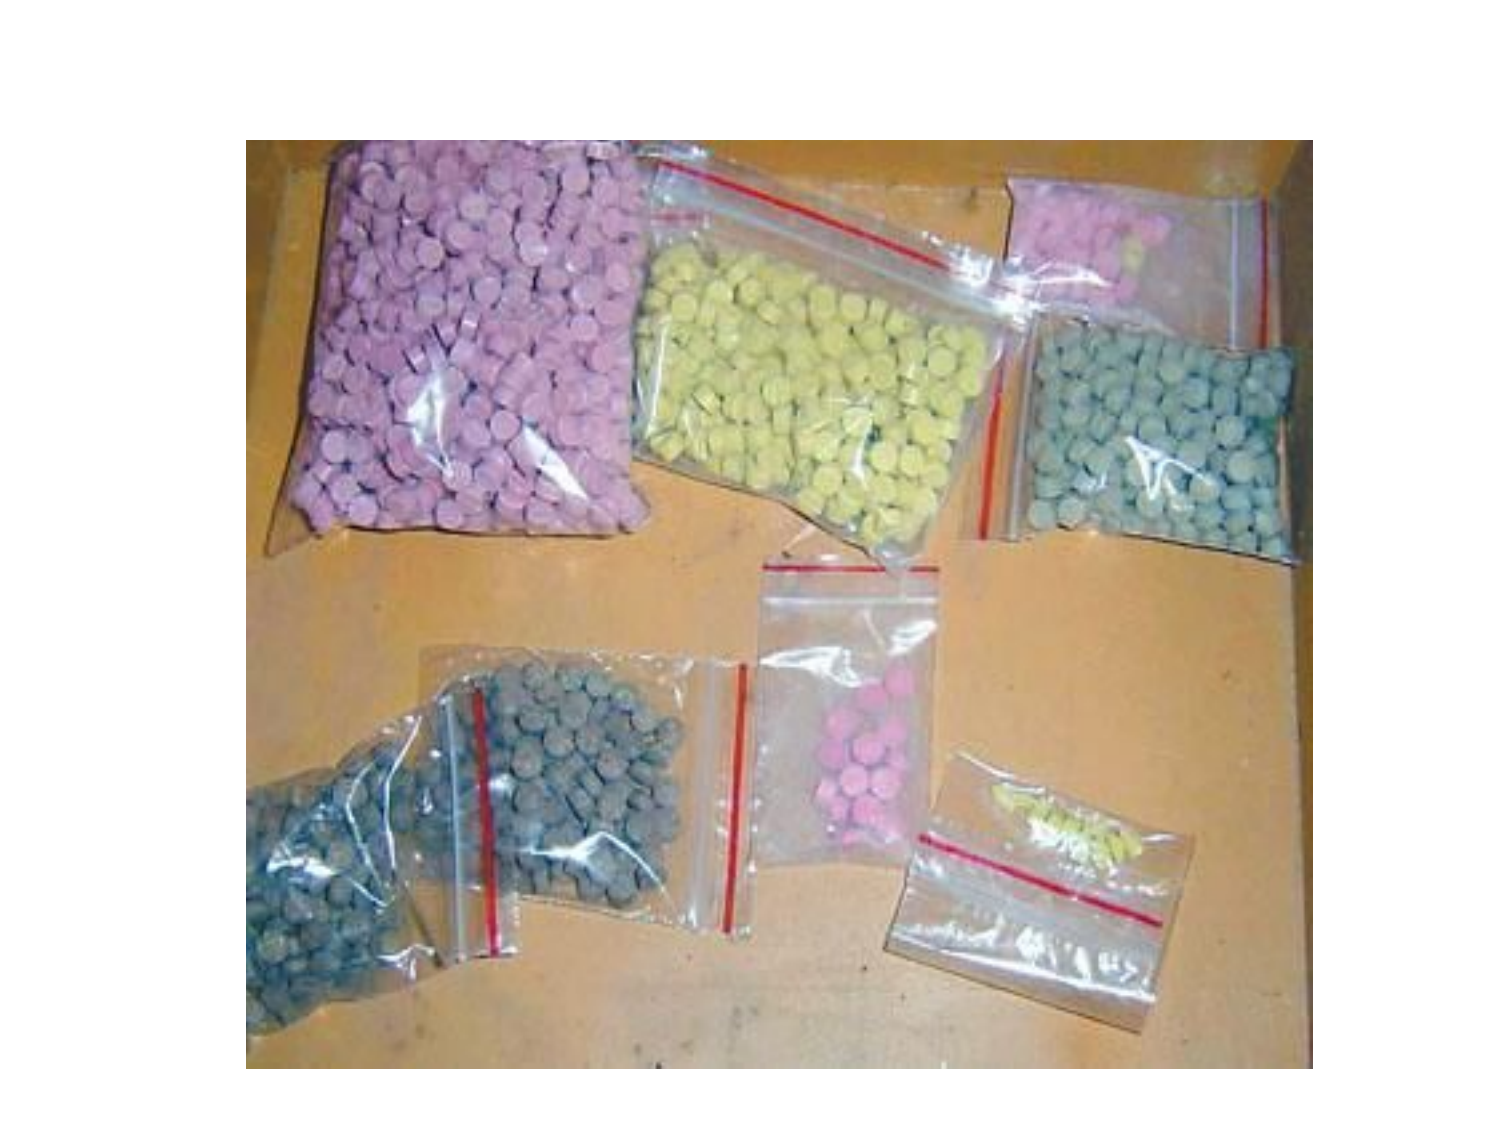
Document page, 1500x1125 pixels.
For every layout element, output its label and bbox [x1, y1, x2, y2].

picture [245, 140, 1313, 1069]
